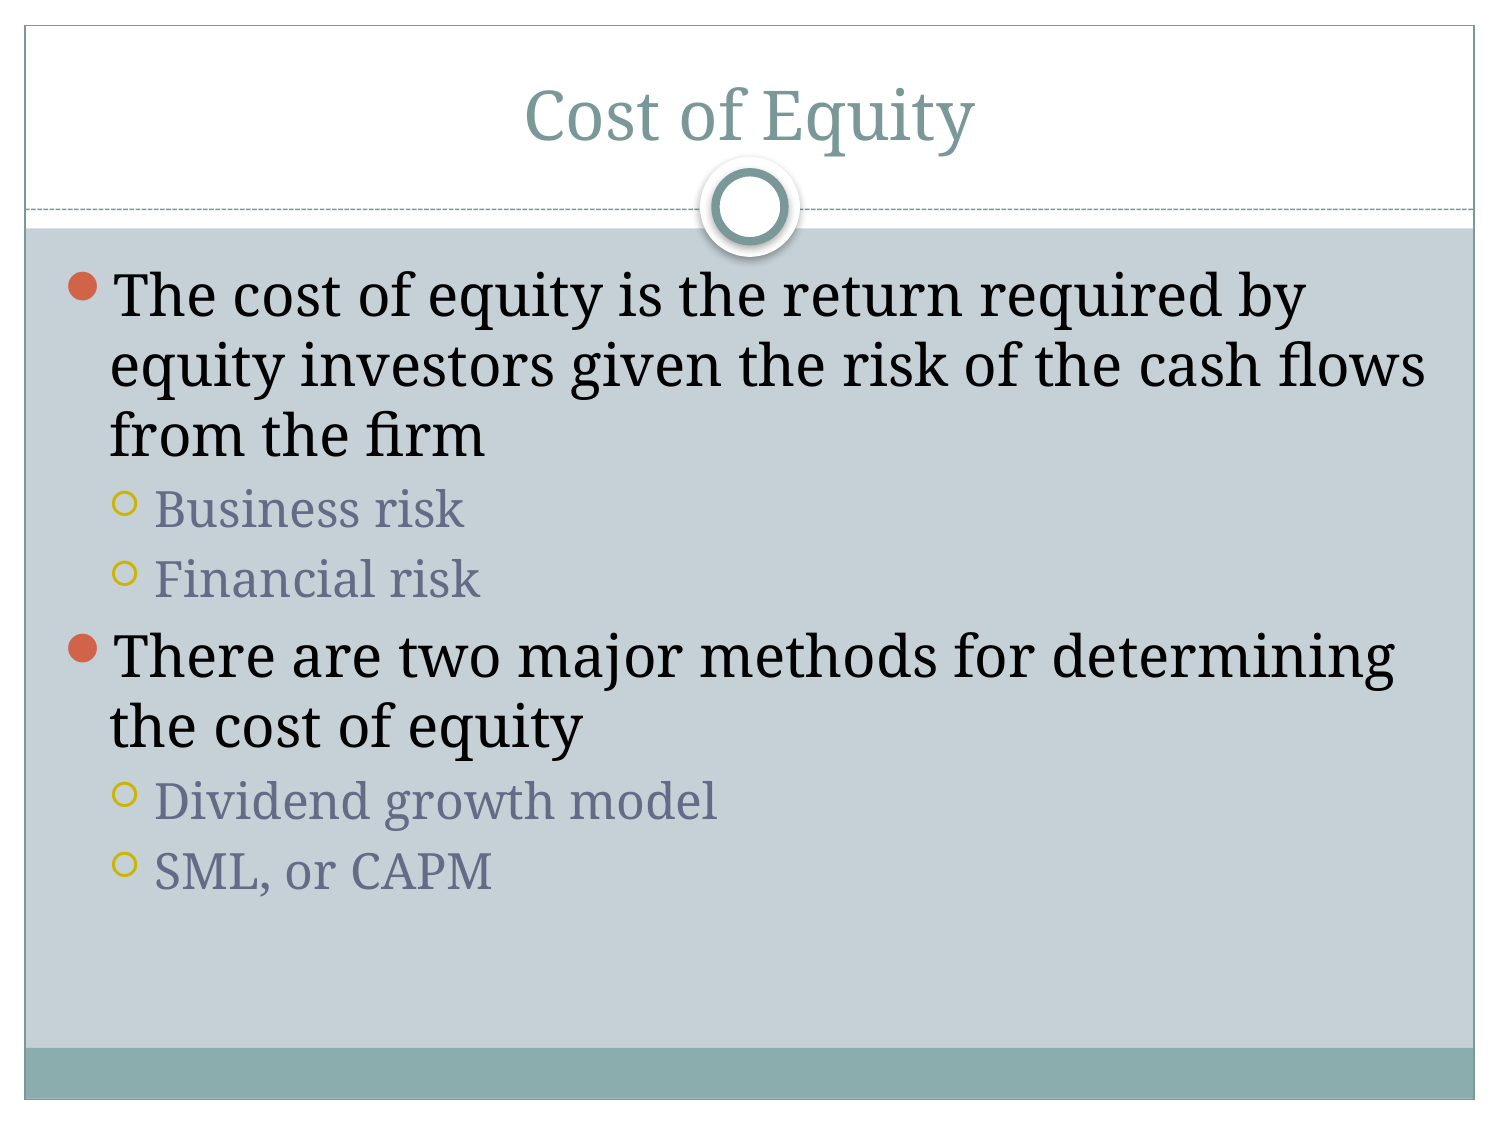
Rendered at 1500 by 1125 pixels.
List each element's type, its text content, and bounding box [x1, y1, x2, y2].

list The cost of equity is the return required by equity investors given the risk of the cash flows from the firm Business risk Financial risk There are two major methods for determining the cost of equity Dividend growth model SML, or CAPM [49, 250, 1445, 1001]
title Cost of Equity [49, 37, 1450, 162]
